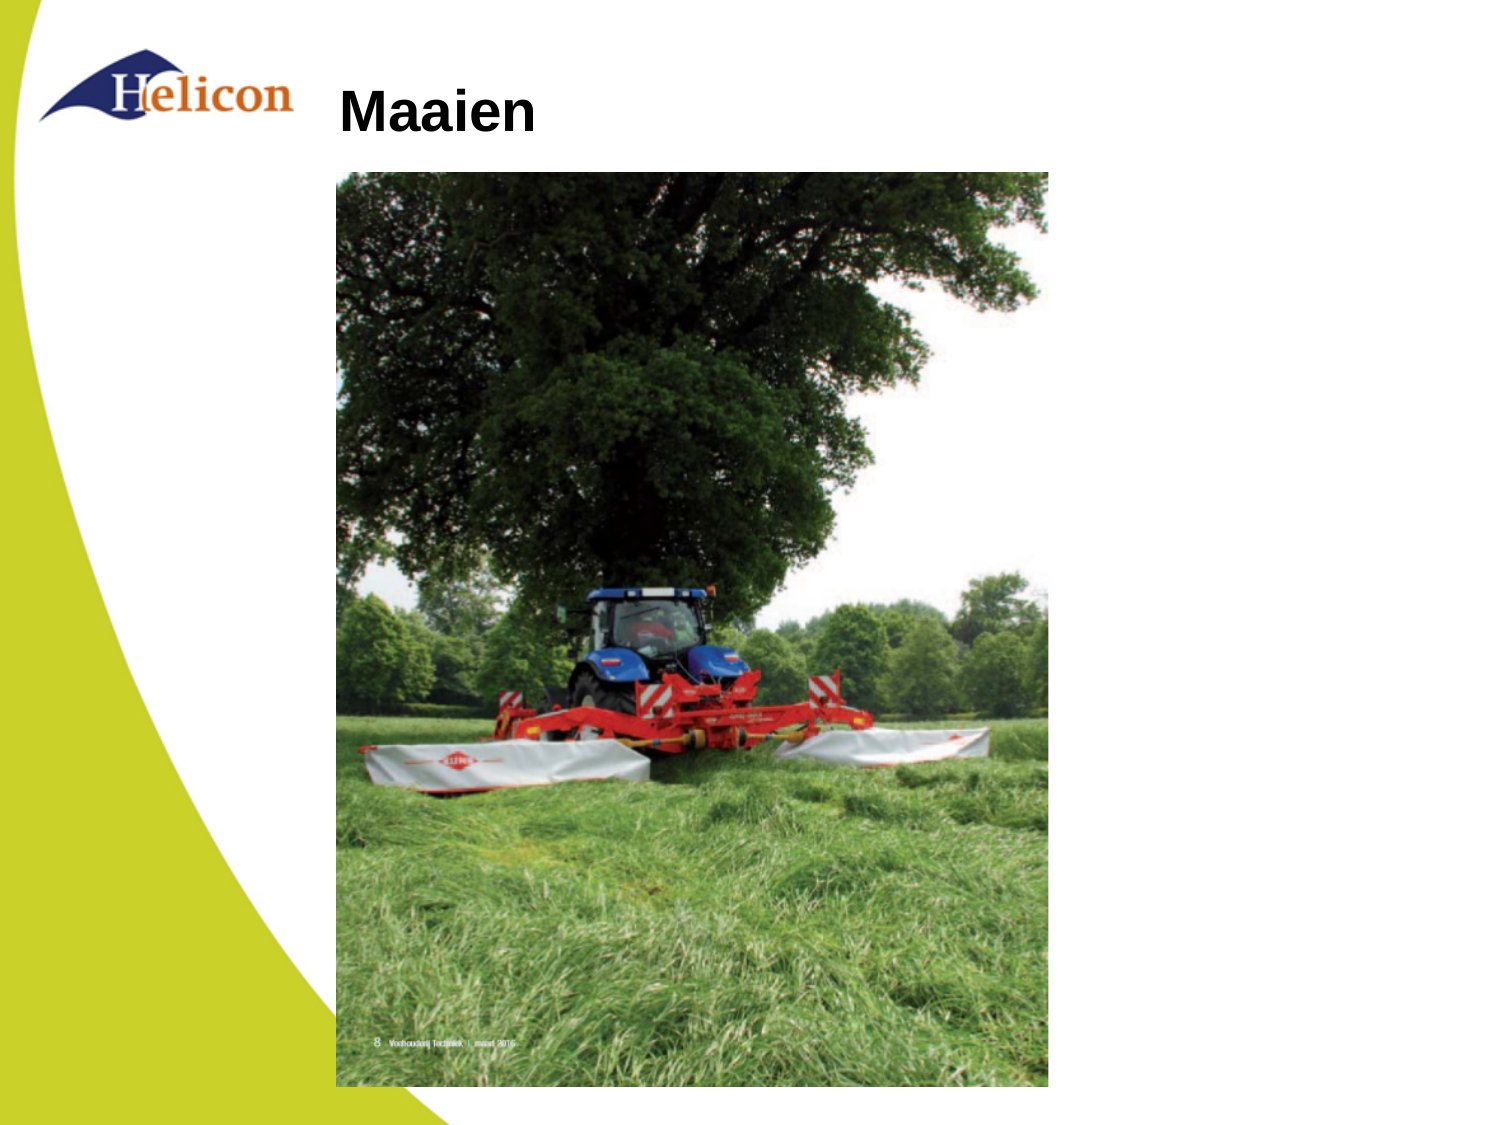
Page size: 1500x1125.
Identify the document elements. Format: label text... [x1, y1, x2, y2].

title Maaien [324, 54, 1415, 161]
picture [0, 0, 1500, 1125]
